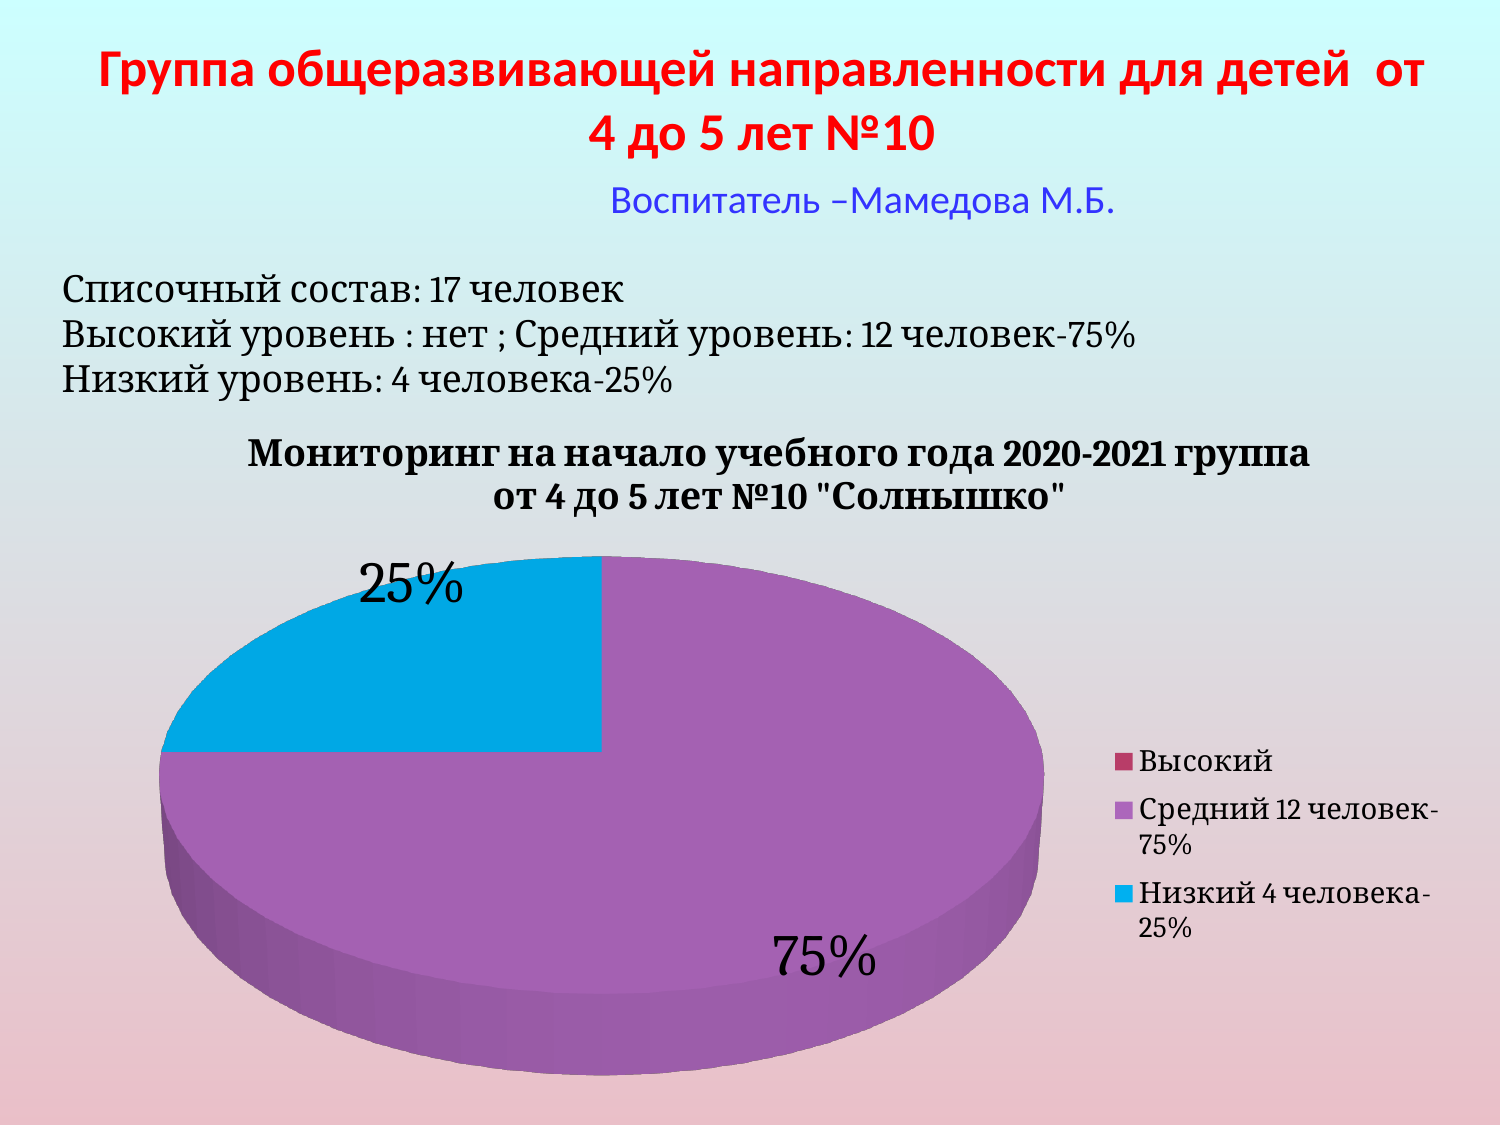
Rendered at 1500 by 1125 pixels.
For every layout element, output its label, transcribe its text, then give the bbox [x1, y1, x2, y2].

title Группа общеразвивающей направленности для детей от 4 до 5 лет №10 Воспитатель –Мамедова М.Б. [70, 23, 1454, 235]
chart [81, 398, 1477, 1102]
text_box Списочный состав: 17 человек Высокий уровень : нет ; Средний уровень: 12 человек-75% Низкий уровень: 4 человека-25% [46, 257, 1430, 408]
